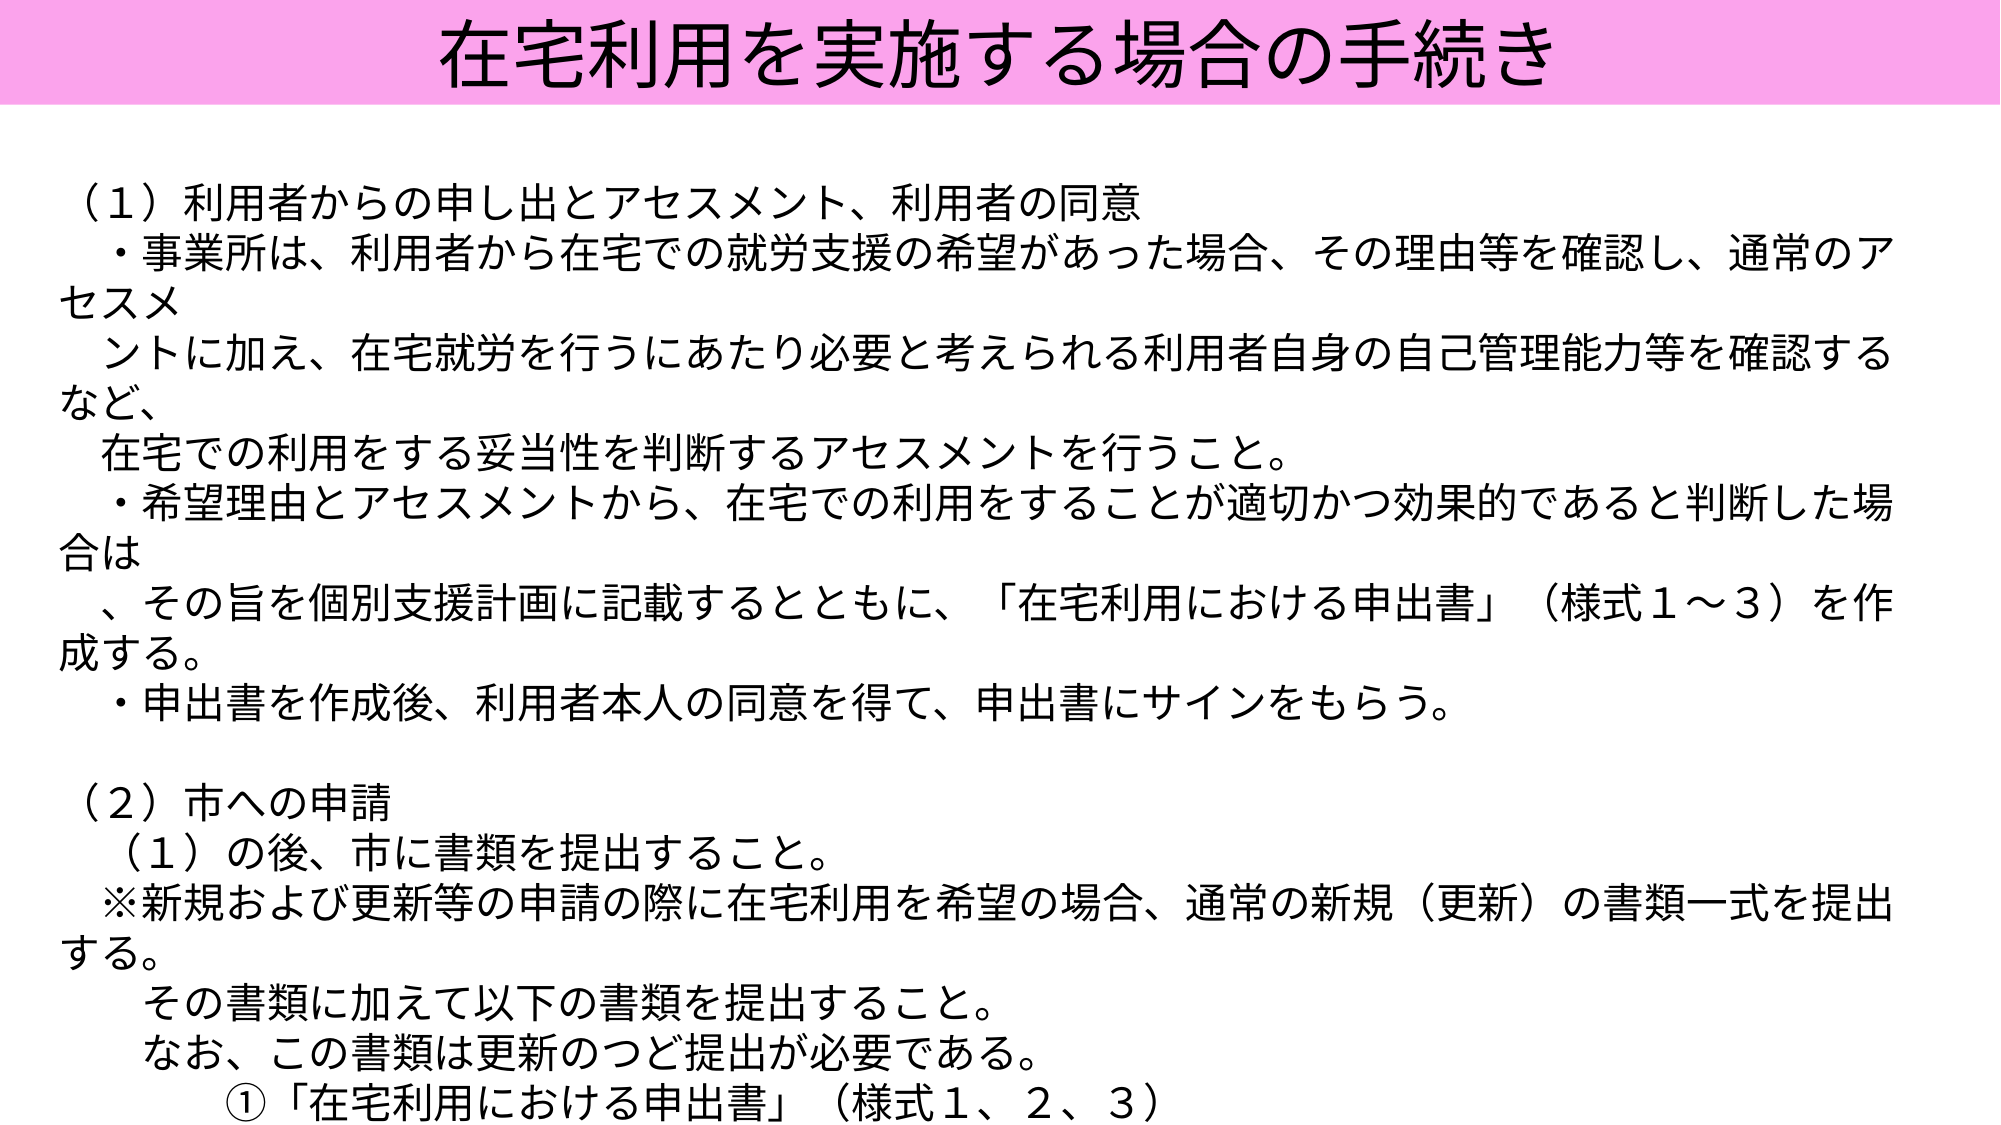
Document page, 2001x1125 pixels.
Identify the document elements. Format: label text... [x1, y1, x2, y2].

text_box 在宅利用を実施する場合の手続き [0, 0, 2000, 105]
text_box （１）利用者からの申し出とアセスメント、利用者の同意 ・事業所は、利用者から在宅での就労支援の希望があった場合、その理由等を確認し、通常のアセスメ ントに加え、在宅就労を行うにあたり必要と考えられる利用者自身の自己管理能力等を確認するなど、 在宅での利用をする妥当性を判断するアセスメントを行うこと。 ・希望理由とアセスメントから、在宅での利用をすることが適切かつ効果的であると判断した場合は 、その旨を個別支援計画に記載するとともに、「在宅利用における申出書」（様式１～３）を作成する。 ・申出書を作成後、利用者本人の同意を得て、申出書にサインをもらう。 （２）市への申請 （１）の後、市に書類を提出すること。 ※新規および更新等の申請の際に在宅利用を希望の場合、通常の新規（更新）の書類一式を提出する。 その書類に加えて以下の書類を提出すること。 なお、この書類は更新のつど提出が必要である。 ①「在宅利用における申出書」（様式１、２、３） ② 在宅利用することについて記載がある個別支援計画の写し これらの書類をもとに市で精査・検討を行った上で、市として決定する。 決定した場合、受給者証に「在宅利用／（事業所名）」と印字をする。市が認めた後でないと請求する ことができない。 [43, 169, 1931, 1125]
